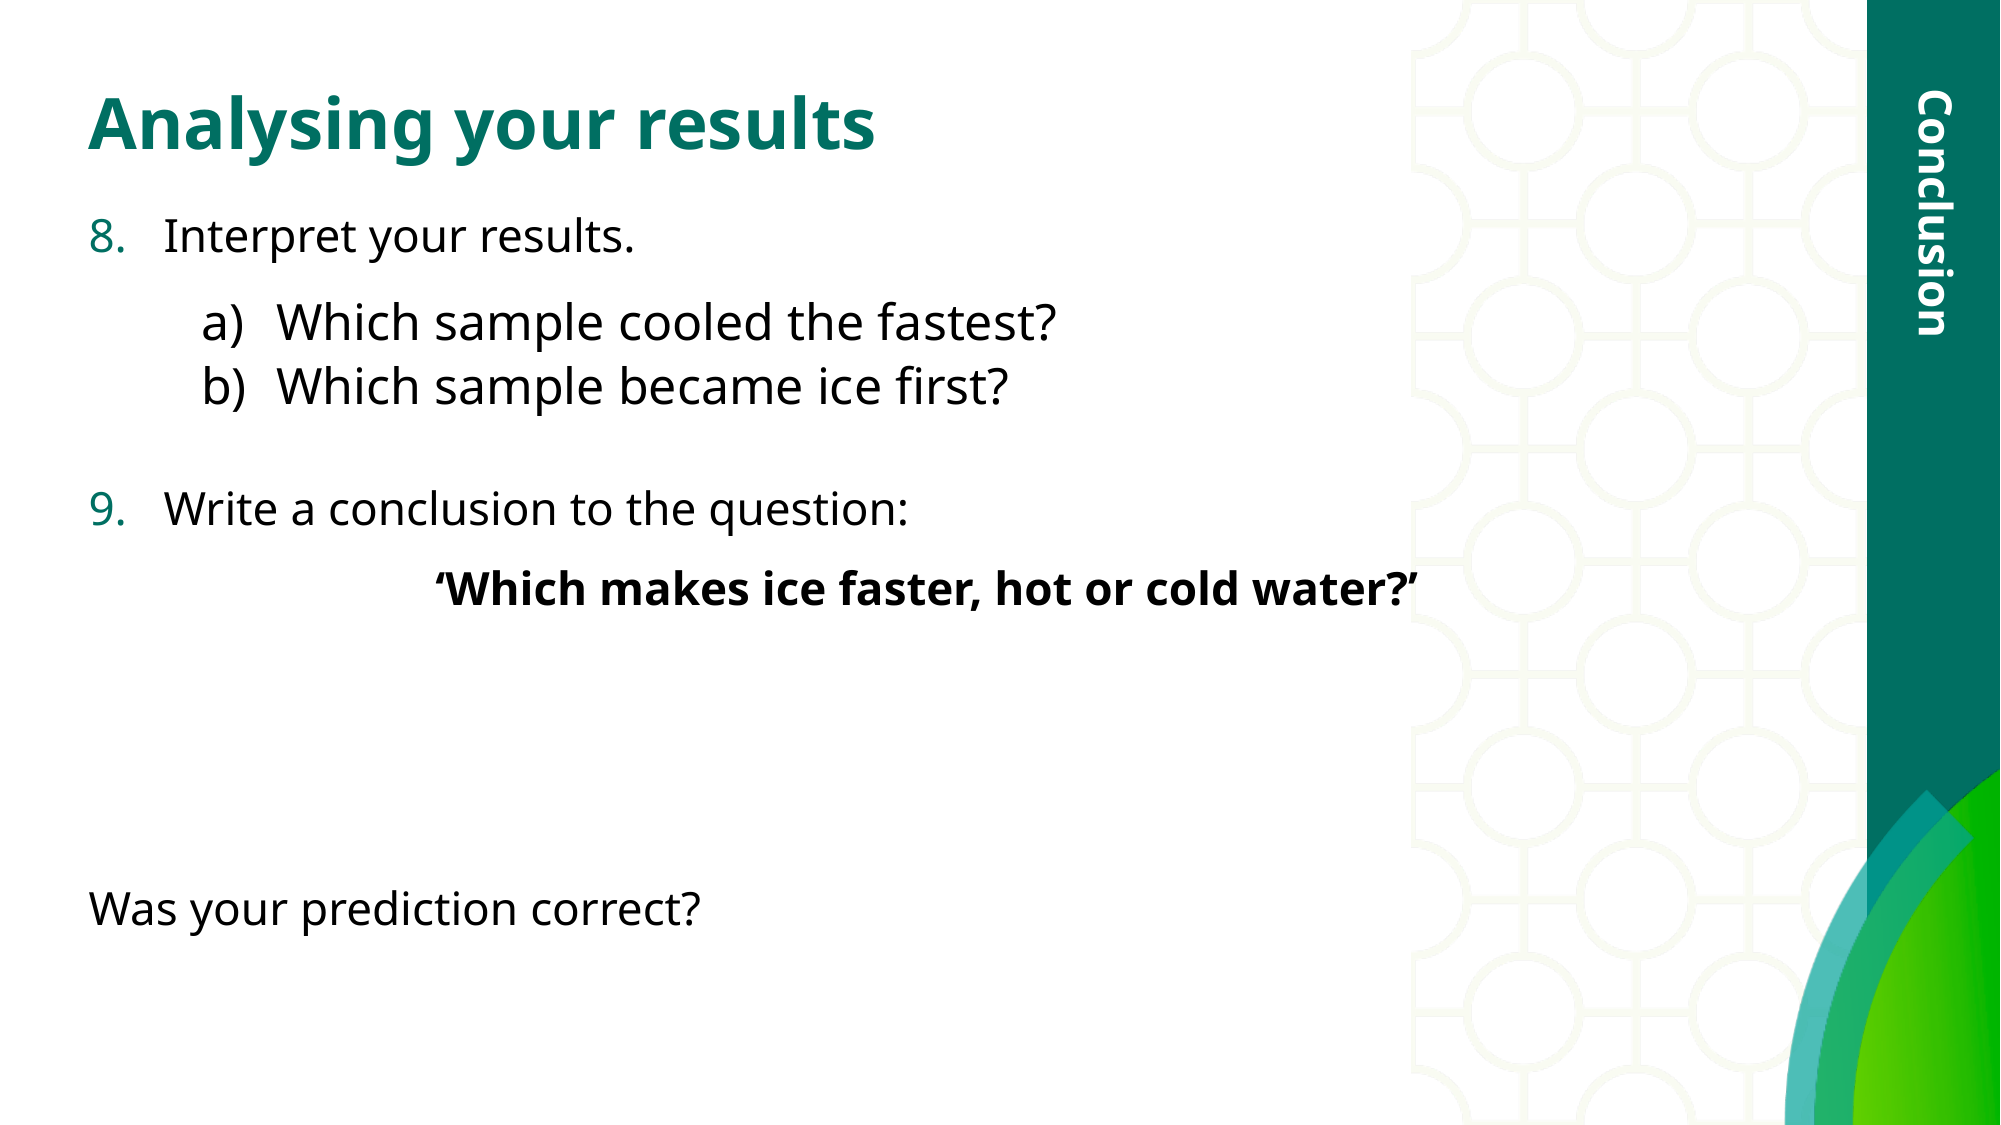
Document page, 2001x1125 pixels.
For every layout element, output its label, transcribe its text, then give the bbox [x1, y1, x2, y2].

title Analysing your results [88, 88, 1743, 161]
list Interpret your results. Which sample cooled the fastest? Which sample became ice first? Write a conclusion to the question: ‘Which makes ice faster, hot or cold water?’ Was your prediction correct? [88, 206, 1766, 1034]
picture [1411, 0, 2001, 1125]
text_box Conclusion [1867, 88, 2000, 768]
